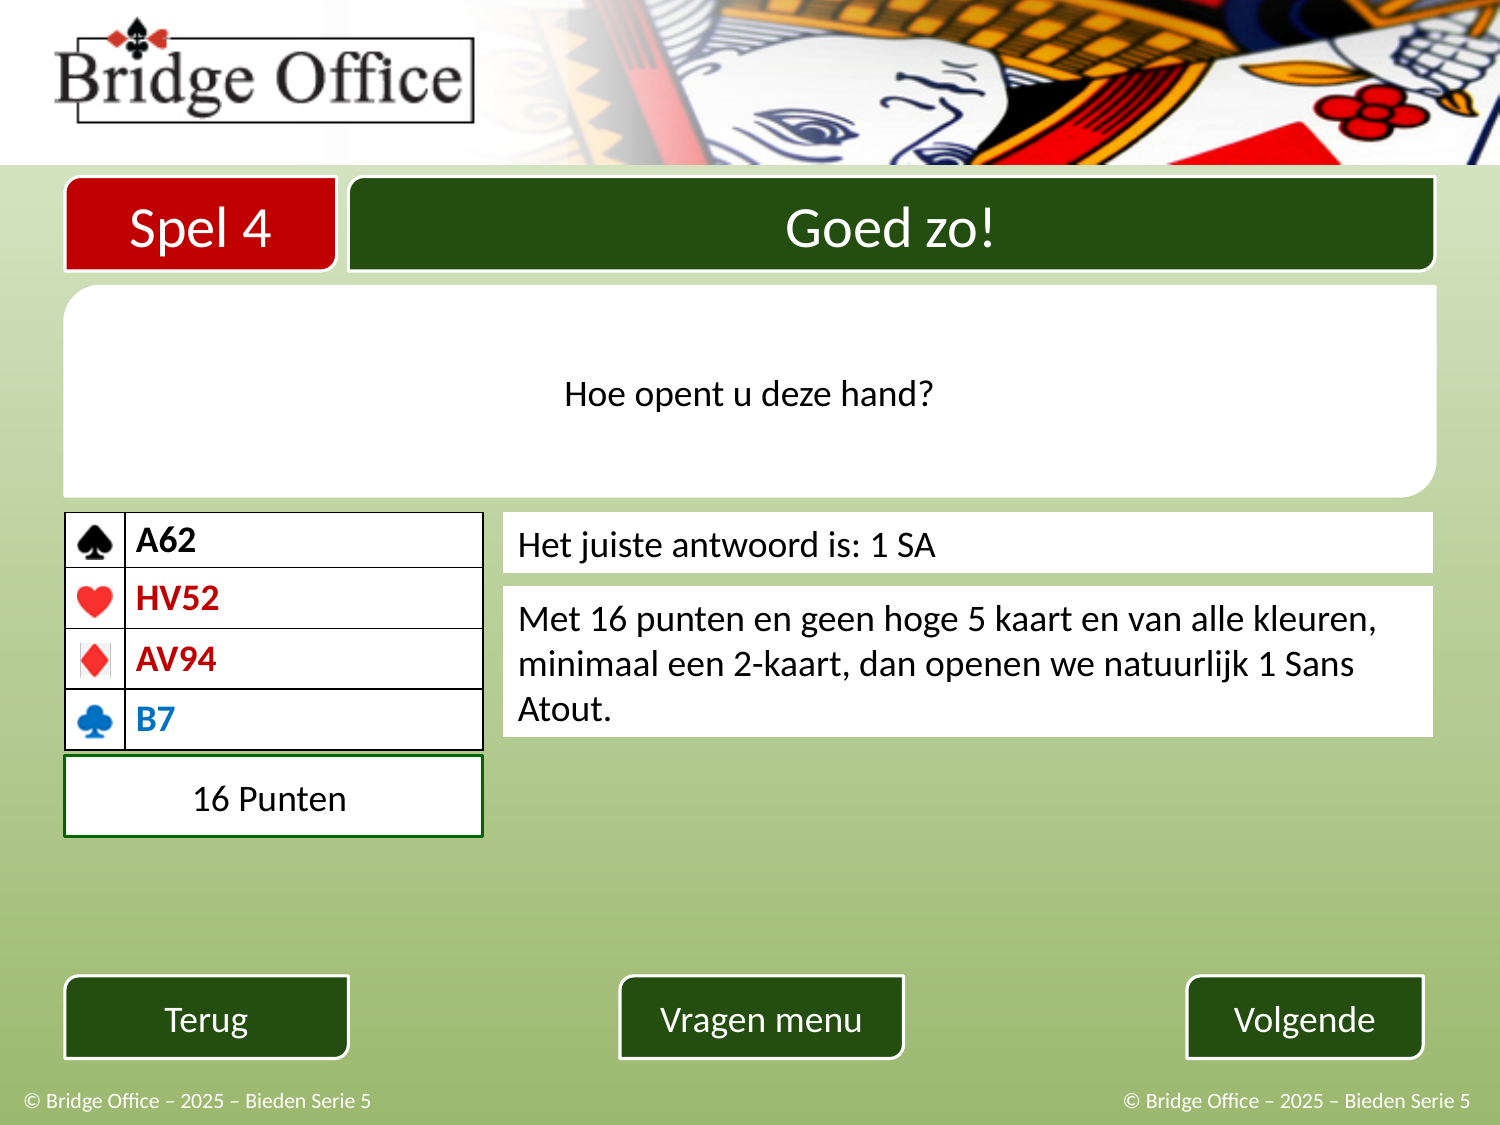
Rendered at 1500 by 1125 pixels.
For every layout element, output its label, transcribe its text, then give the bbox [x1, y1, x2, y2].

table_cell AV94 [126, 629, 482, 688]
text_box Hoe opent u deze hand? [63, 284, 1437, 498]
text_box Het juiste antwoord is: 1 SA [503, 512, 1433, 573]
table_cell [66, 690, 124, 749]
text_box Vragen menu [618, 974, 906, 1061]
table_cell [66, 629, 124, 688]
picture [77, 703, 113, 740]
text_box Spel 4 [63, 179, 339, 273]
table_cell B7 [126, 690, 482, 749]
picture [77, 643, 113, 679]
table_cell [66, 568, 124, 628]
picture [77, 585, 113, 618]
text_box Goed zo! [346, 179, 1437, 273]
table_cell HV52 [126, 568, 482, 628]
text_box Terug [63, 974, 350, 1061]
picture [77, 524, 113, 561]
table_header [66, 513, 124, 567]
text_box Volgende [1185, 974, 1425, 1061]
text_box © Bridge Office – 2025 – Bieden Serie 5 [1107, 1079, 1500, 1121]
picture [0, 0, 1500, 166]
text_box Met 16 punten en geen hoge 5 kaart en van alle kleuren, minimaal een 2-kaart, dan openen we natuurlijk 1 Sans Atout. [503, 586, 1433, 737]
table_header A62 [126, 513, 482, 567]
text_box 16 Punten [63, 754, 484, 838]
text_box © Bridge Office – 2025 – Bieden Serie 5 [8, 1079, 393, 1121]
